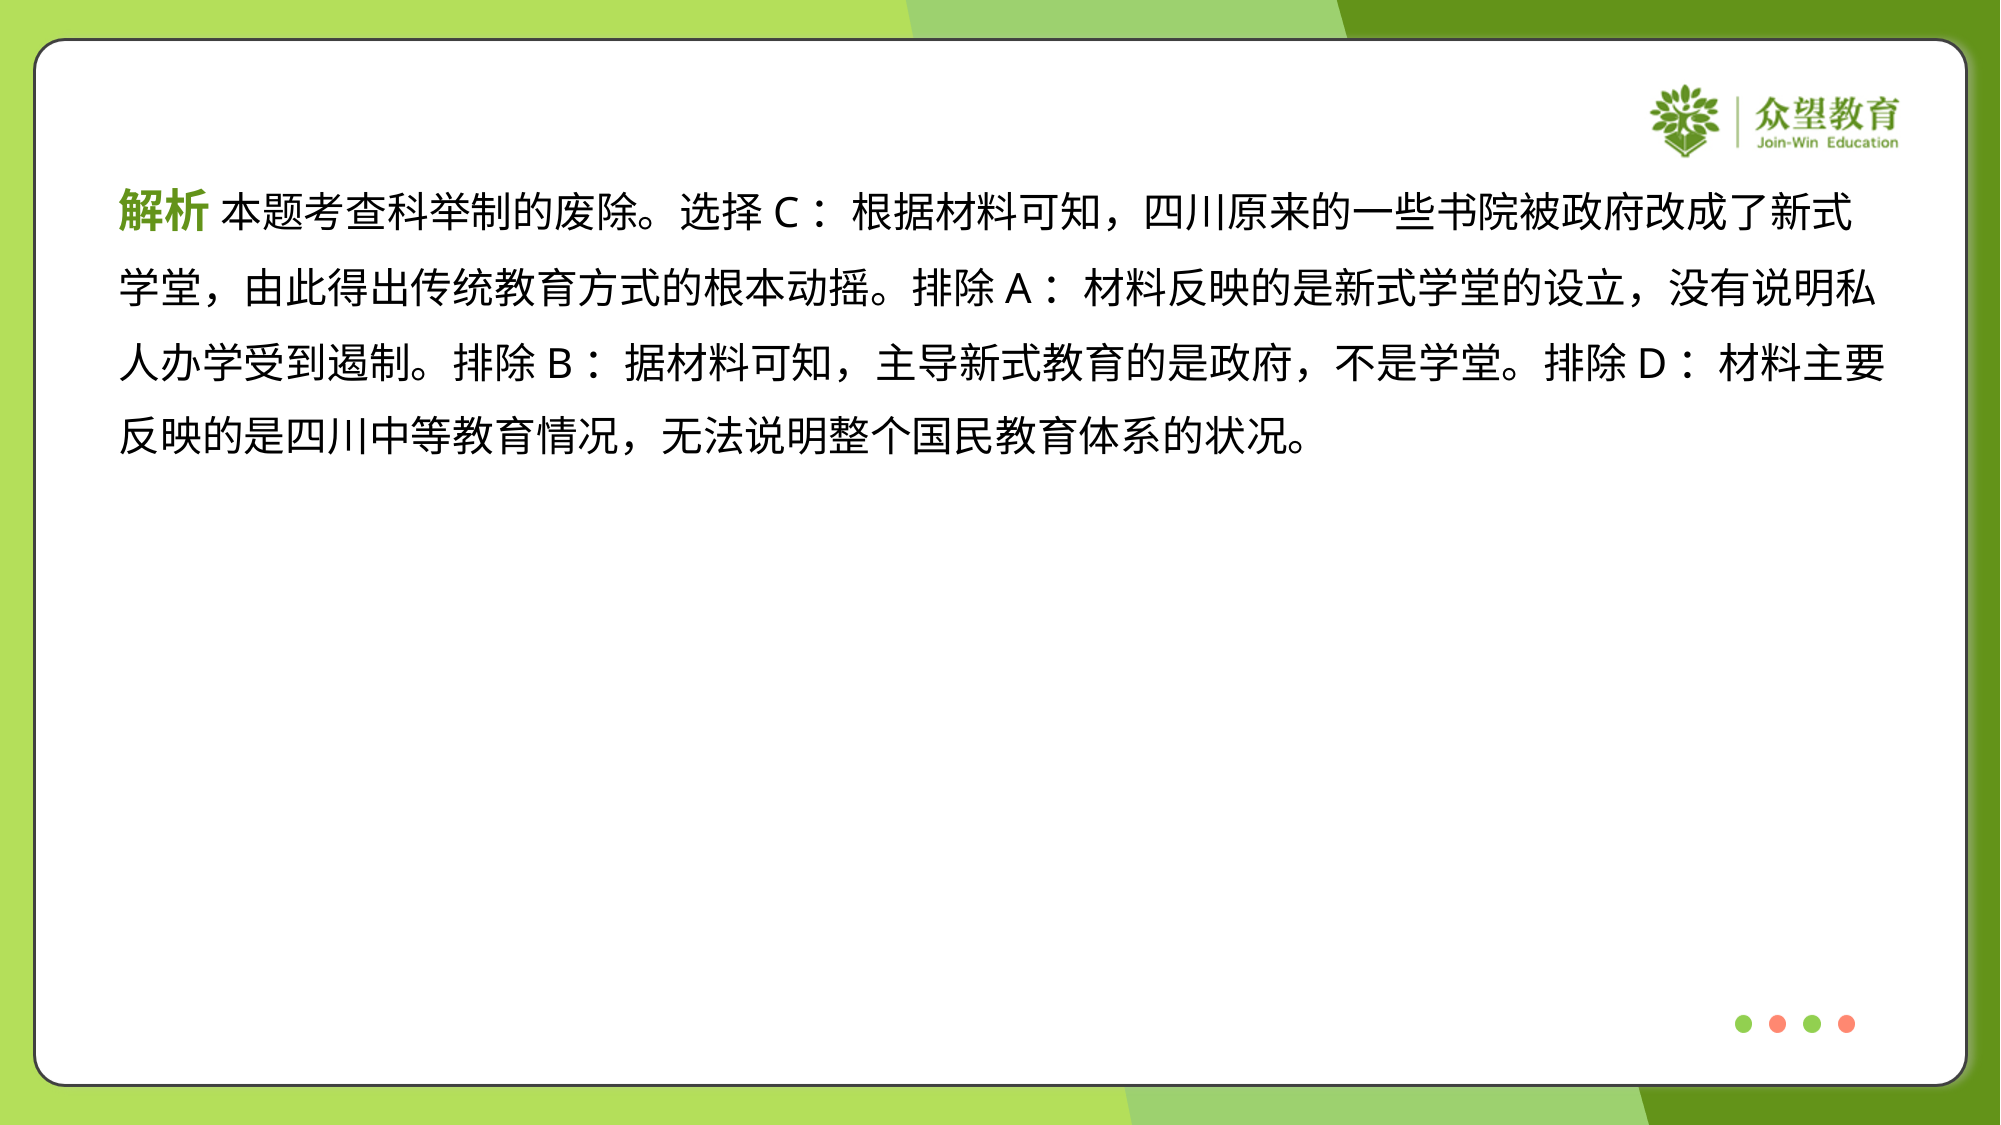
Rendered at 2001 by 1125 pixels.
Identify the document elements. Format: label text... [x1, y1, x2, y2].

picture [0, 0, 2000, 1125]
text_box 解析 本题考查科举制的废除。选择C：根据材料可知，四川原来的一些书院被政府改成了新式 学堂，由此得出传统教育方式的根本动摇。排除A：材料反映的是新式学堂的设立，没有说明私 人办学受到遏制。排除B：据材料可知，主导新式教育的是政府，不是学堂。排除D：材料主要 反映的是四川中等教育情况，无法说明整个国民教育体系的状况。 [118, 159, 1883, 452]
